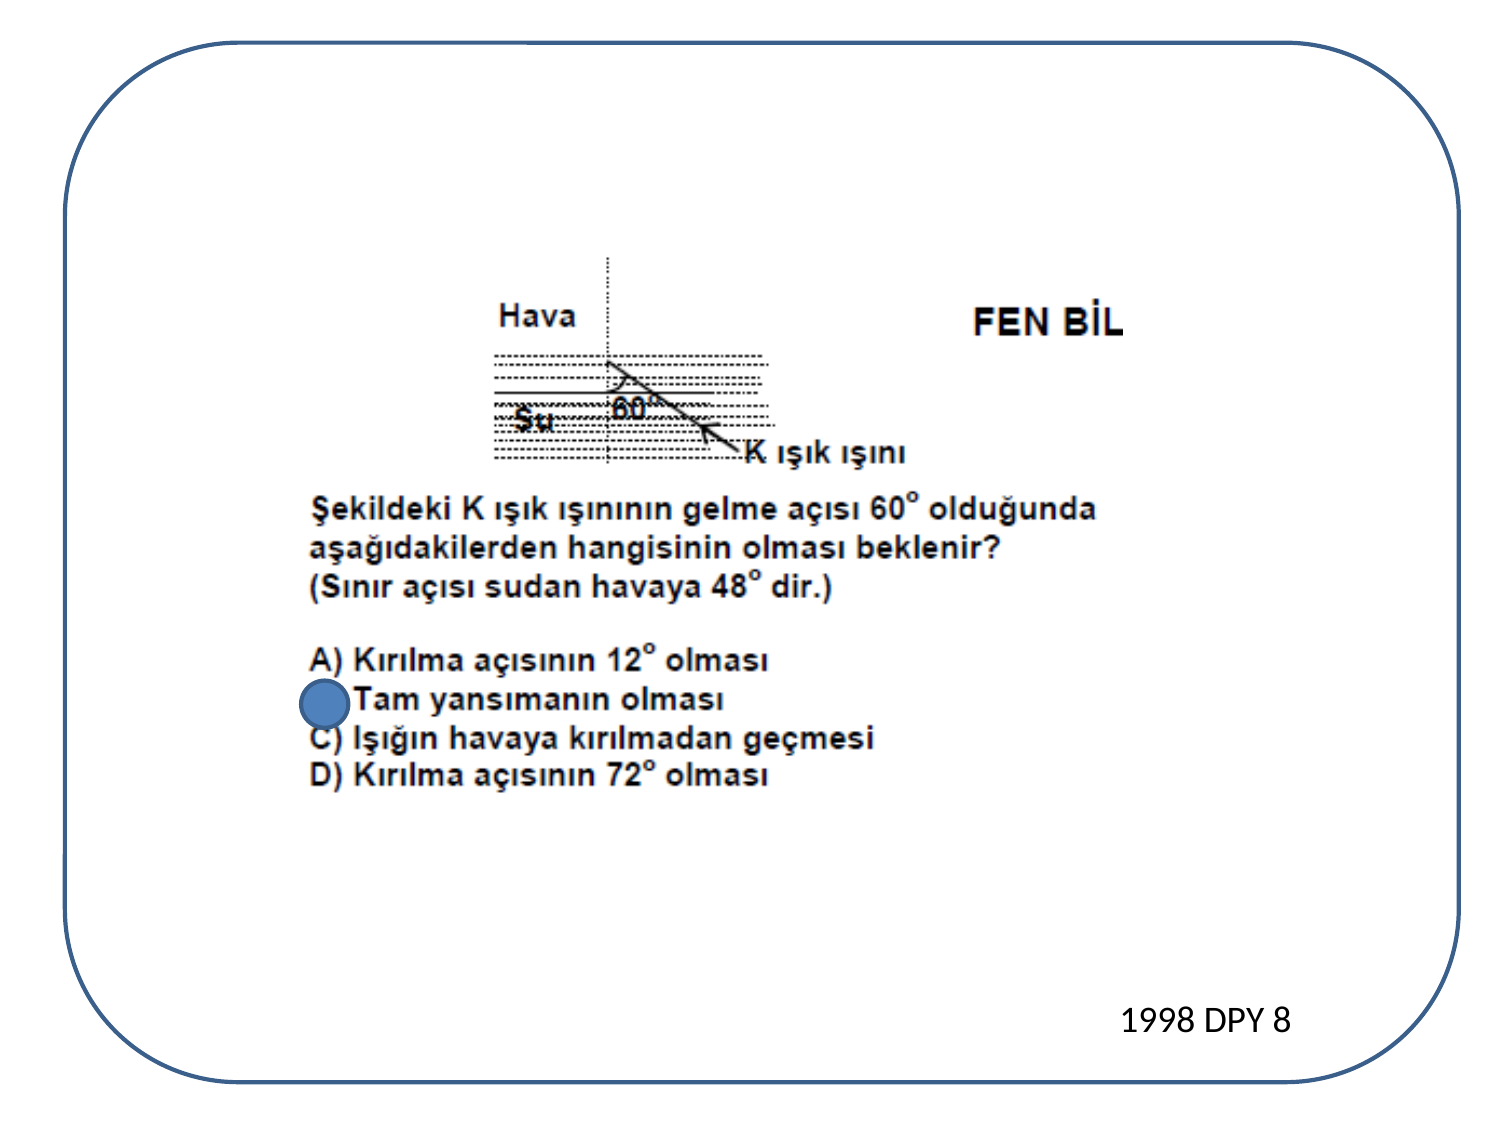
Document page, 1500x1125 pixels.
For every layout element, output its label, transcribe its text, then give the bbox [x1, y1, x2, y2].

text_box 1998 DPY 8 [1104, 987, 1332, 1048]
text_box [62, 40, 1461, 1085]
picture [277, 243, 1124, 821]
